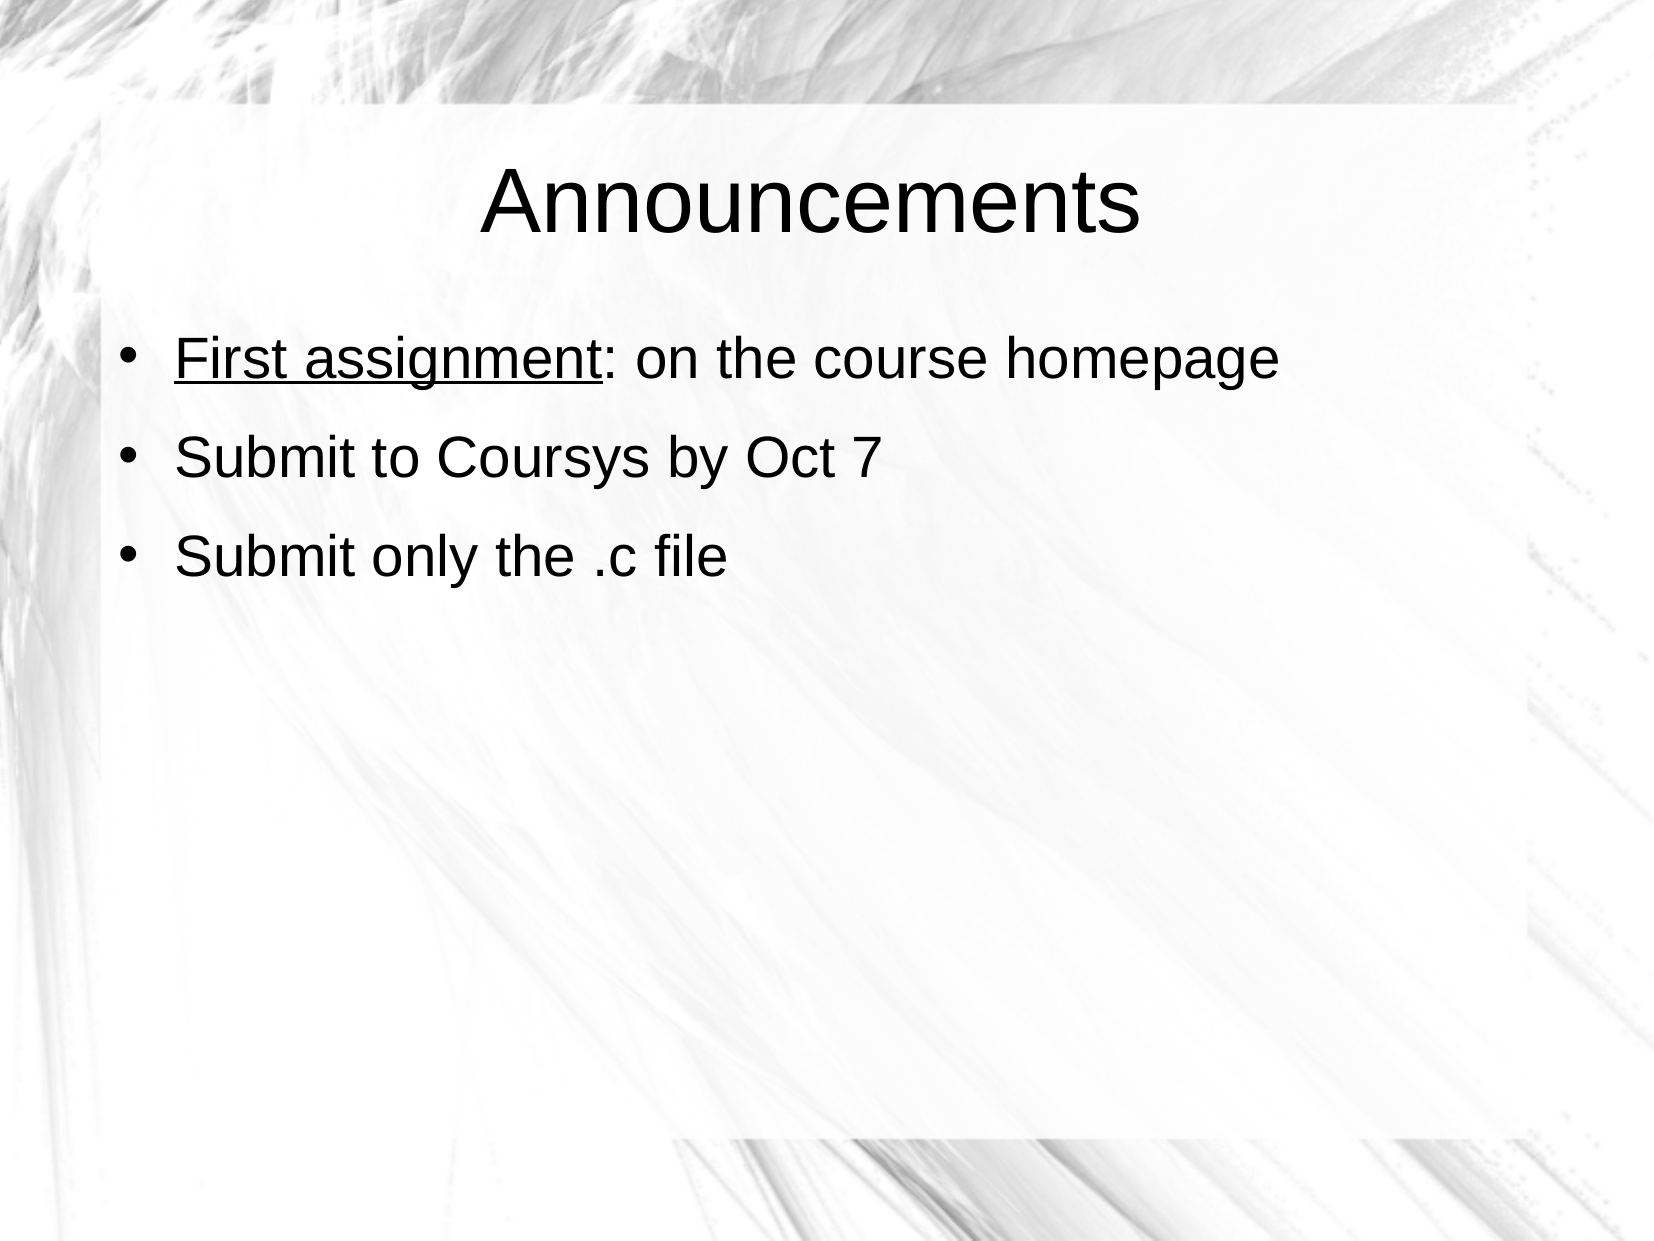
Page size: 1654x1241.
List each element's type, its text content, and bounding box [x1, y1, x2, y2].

title Announcements [118, 112, 1506, 281]
picture [0, 0, 1654, 1241]
list First assignment: on the course homepage Submit to Coursys by Oct 7 Submit only the .c file [118, 319, 1571, 1158]
